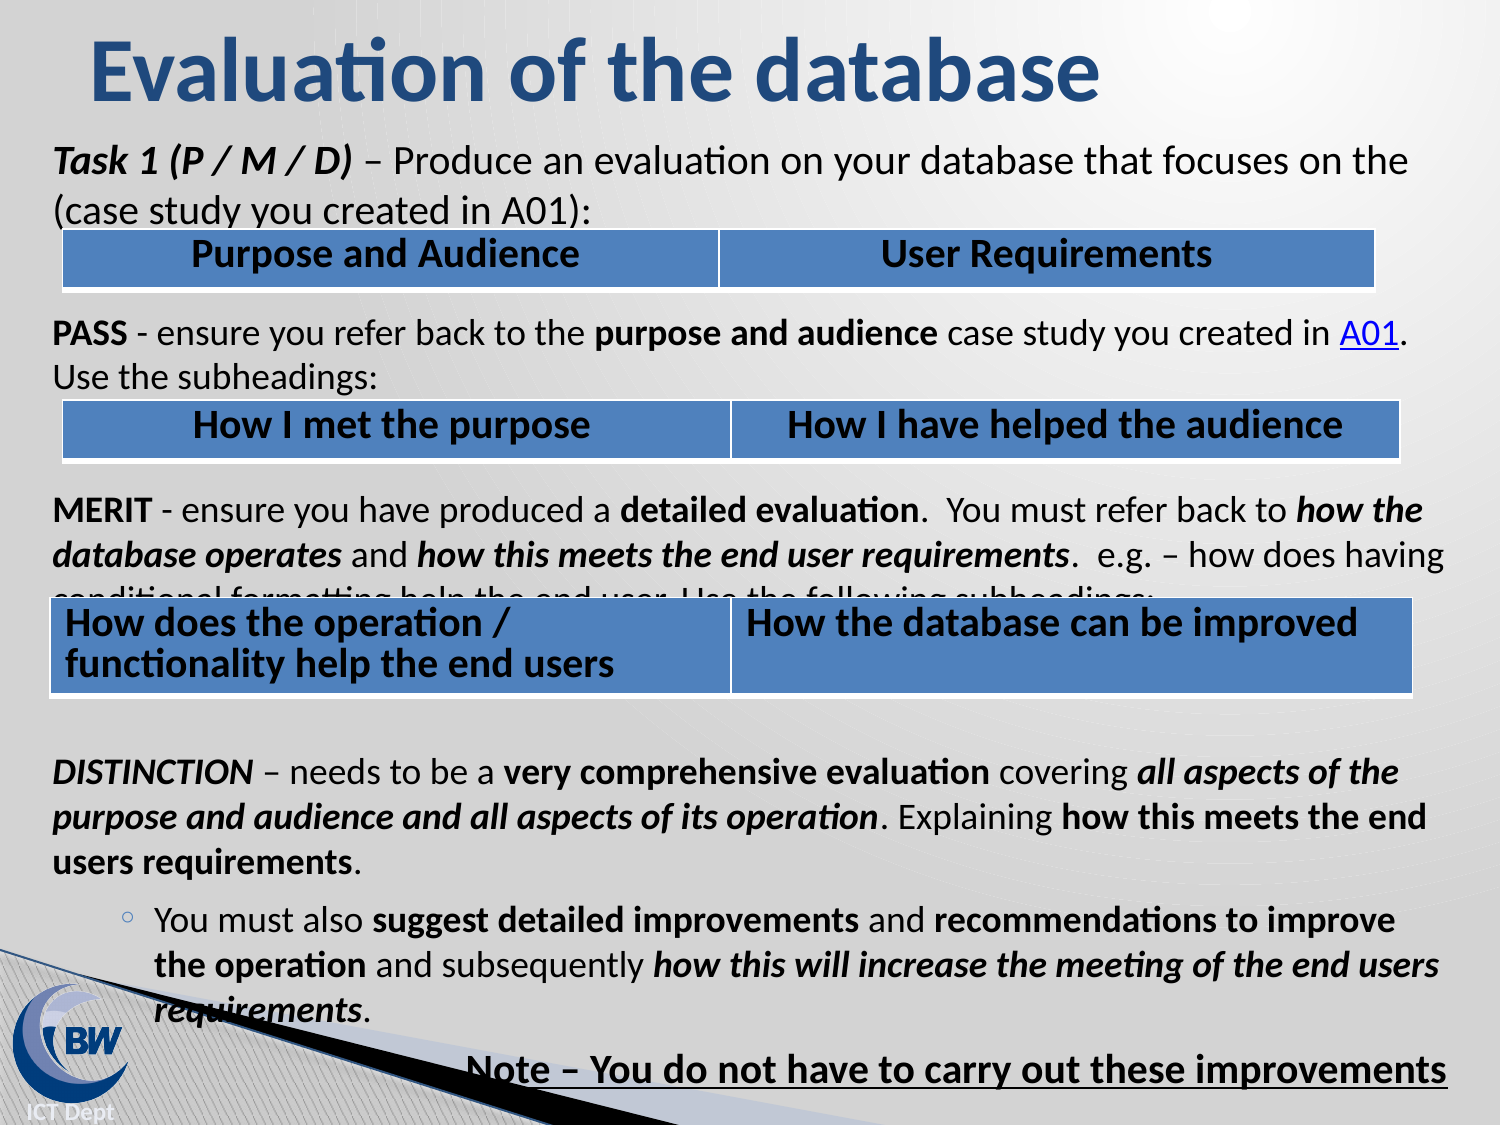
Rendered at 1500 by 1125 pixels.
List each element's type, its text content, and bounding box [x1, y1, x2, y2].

table_header How I met the purpose [63, 401, 730, 458]
table_header How the database can be improved [732, 598, 1412, 693]
table_header Purpose and Audience [63, 230, 718, 287]
table_header User Requirements [720, 230, 1374, 287]
list Task 1 (P / M / D) – Produce an evaluation on your database that focuses on the (case study you created in A01): PASS - ensure you refer back to the purpose and audience case study you created in A01. Use the subheadings: MERIT - ensure you have produced a detailed evaluation. You must refer back to how the database operates and how this meets the end user requirements. e.g. – how does having conditional formatting help the end user. Use the following subheadings: DISTINCTION – needs to be a very comprehensive evaluation covering all aspects of the purpose and audience and all aspects of its operation. Explaining how this meets the end users requirements. You must also suggest detailed improvements and recommendations to improve the operation and subsequently how this will increase the meeting of the end users requirements. Note – You do not have to carry out these improvements [37, 125, 1463, 1013]
picture [0, 972, 141, 1114]
table_header How I have helped the audience [732, 401, 1399, 458]
table_header How does the operation / functionality help the end users [51, 598, 730, 693]
title Evaluation of the database [75, 0, 1425, 130]
